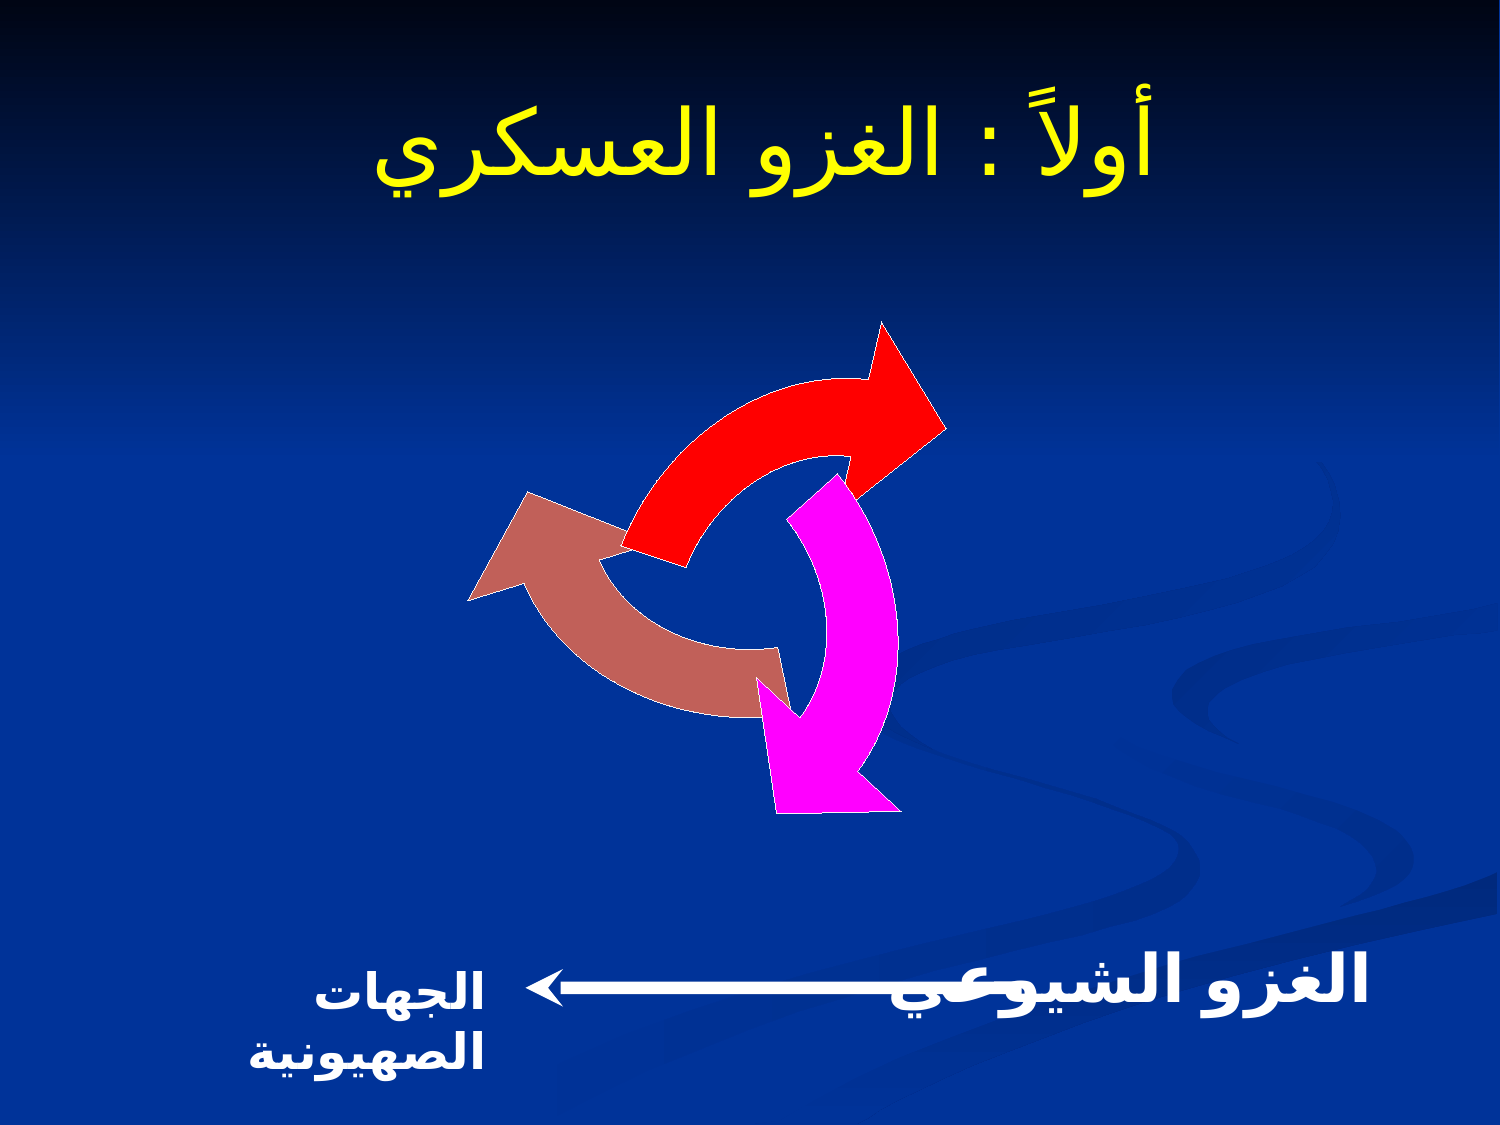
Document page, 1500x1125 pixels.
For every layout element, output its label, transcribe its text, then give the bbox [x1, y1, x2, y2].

text_box الجهات الصهيونية [64, 952, 502, 1087]
text_box الغزو الشيوعي [100, 928, 1388, 1024]
text_box [525, 981, 538, 995]
title أولاً : الغزو العسكري [74, 44, 1426, 233]
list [74, 262, 1426, 894]
